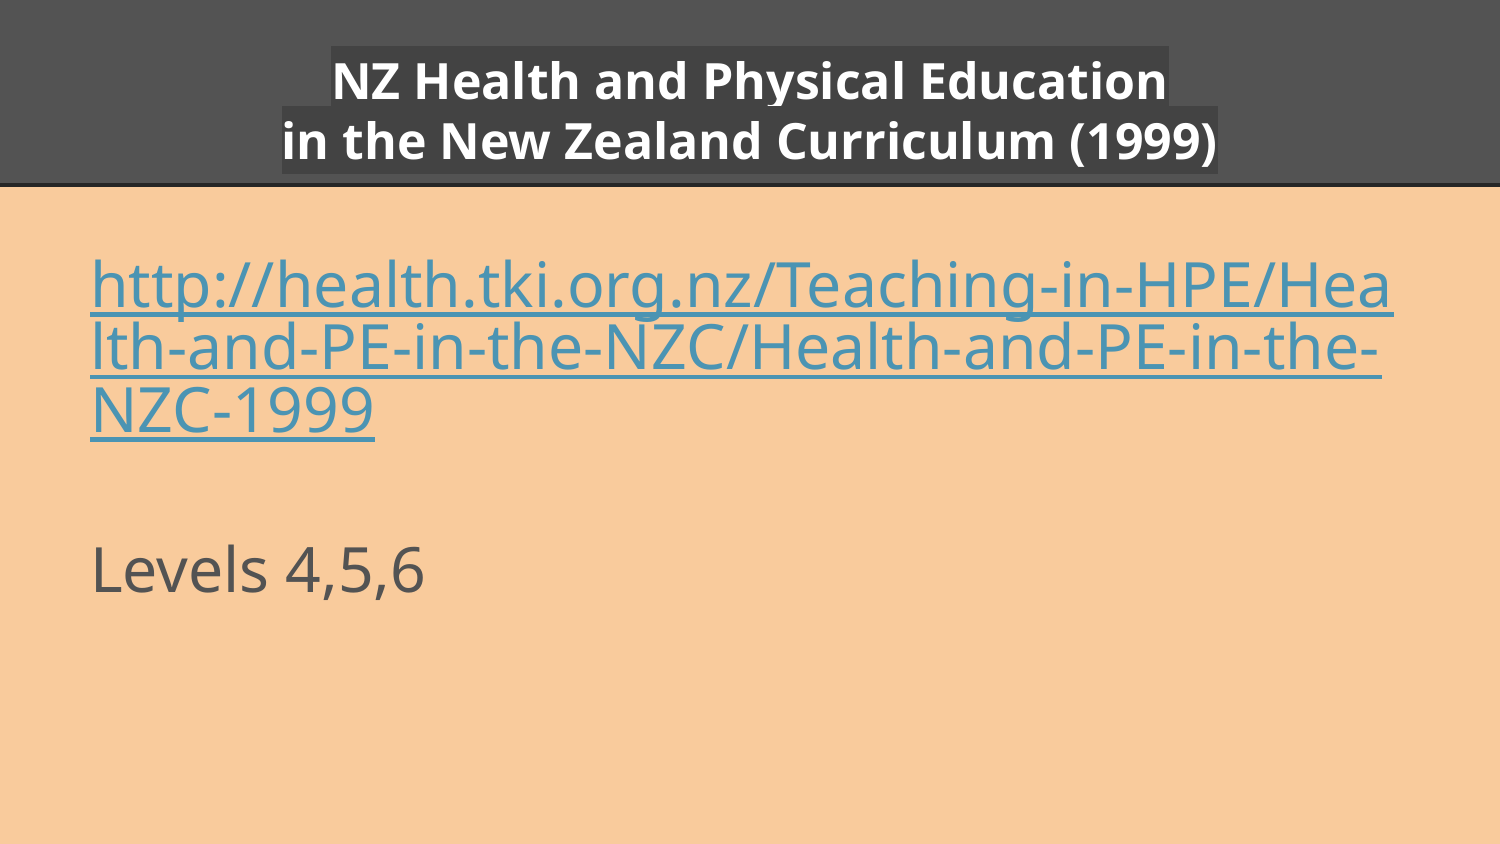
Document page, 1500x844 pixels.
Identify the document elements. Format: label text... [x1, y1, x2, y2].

list http://health.tki.org.nz/Teaching-in-HPE/Health-and-PE-in-the-NZC/Health-and-PE-in-the-NZC-1999 Levels 4,5,6 [75, 229, 1425, 808]
title NZ Health and Physical Education in the New Zealand Curriculum (1999) [75, 33, 1425, 185]
